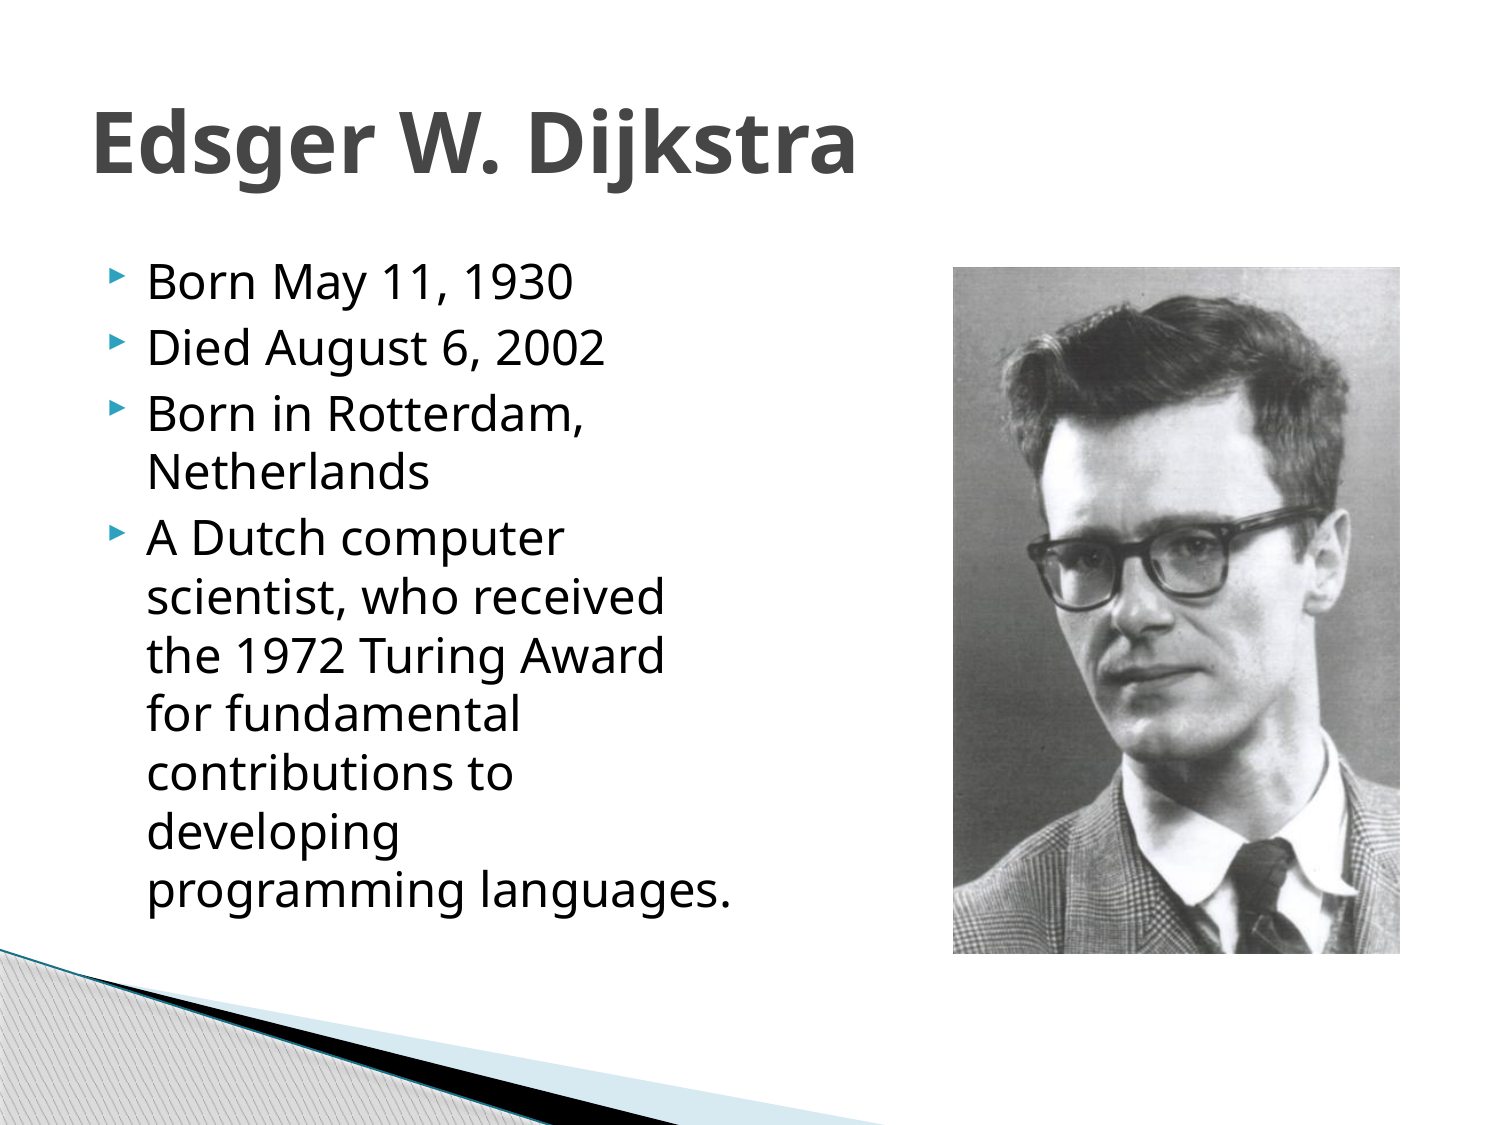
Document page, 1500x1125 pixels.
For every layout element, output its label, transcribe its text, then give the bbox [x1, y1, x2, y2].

list Born May 11, 1930 Died August 6, 2002 Born in Rotterdam, Netherlands A Dutch computer scientist, who received the 1972 Turing Award for fundamental contributions to developing programming languages. [75, 243, 750, 986]
title Edsger W. Dijkstra [75, 45, 1425, 233]
picture [952, 266, 1400, 955]
